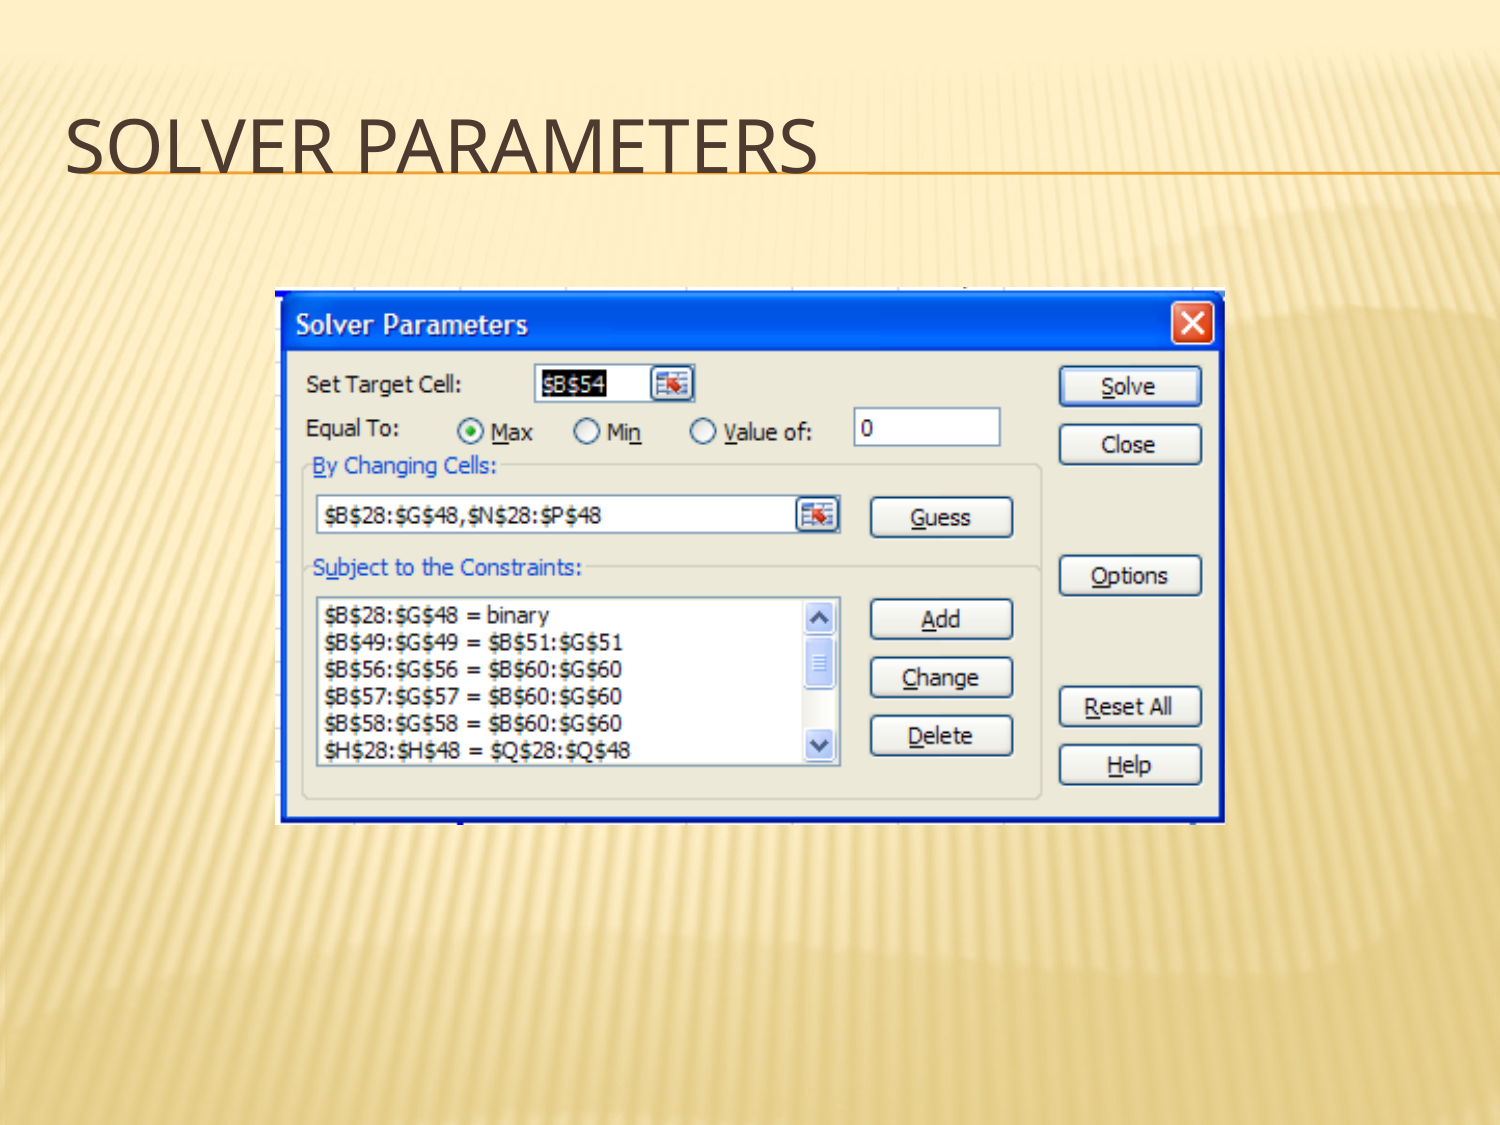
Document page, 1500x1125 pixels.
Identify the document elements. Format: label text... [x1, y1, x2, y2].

title SOLVER PARAMETERS [49, 75, 1475, 213]
picture [274, 287, 1226, 826]
